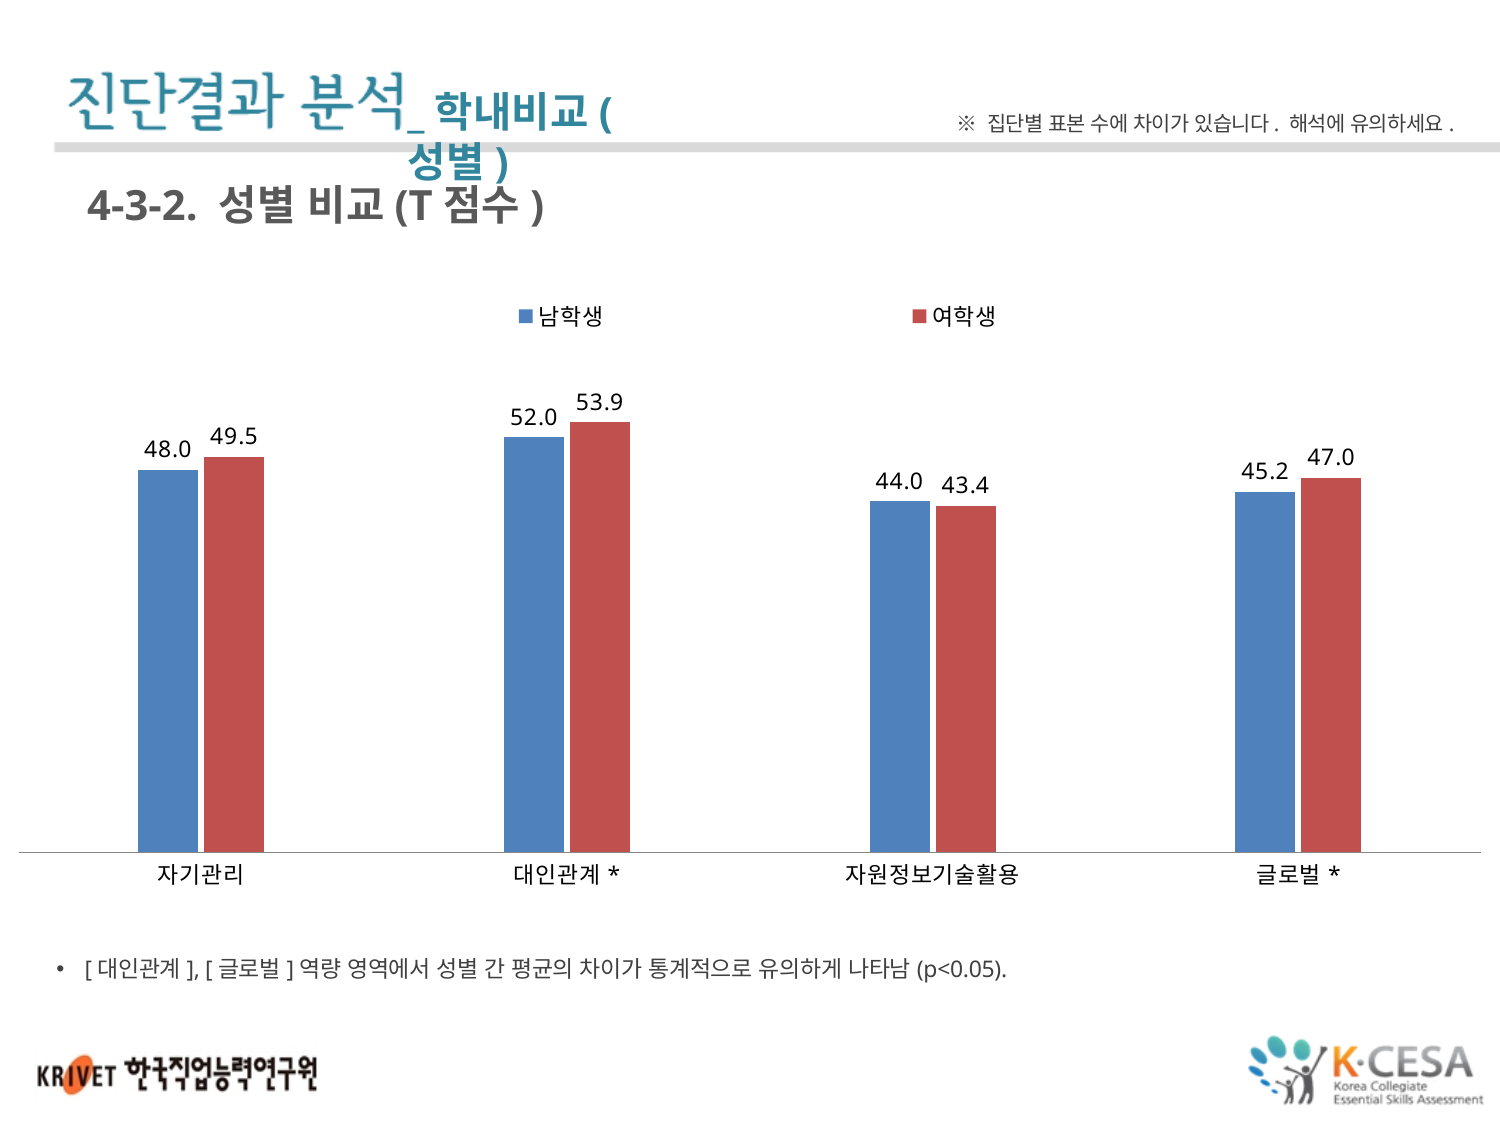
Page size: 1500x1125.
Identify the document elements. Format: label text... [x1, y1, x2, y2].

text_box [대인관계], [글로벌]역량 영역에서 성별 간 평균의 차이가 통계적으로 유의하게 나타남(p<0.05). [41, 933, 1396, 990]
text_box 4-3-2. 성별 비교(T점수) [72, 171, 671, 236]
picture [0, 0, 1500, 281]
picture [0, 909, 1500, 1125]
chart [0, 281, 1500, 909]
text_box ※ 집단별 표본 수에 차이가 있습니다. 해석에 유의하세요. [942, 103, 1472, 144]
text_box _학내비교(성별) [392, 78, 700, 194]
